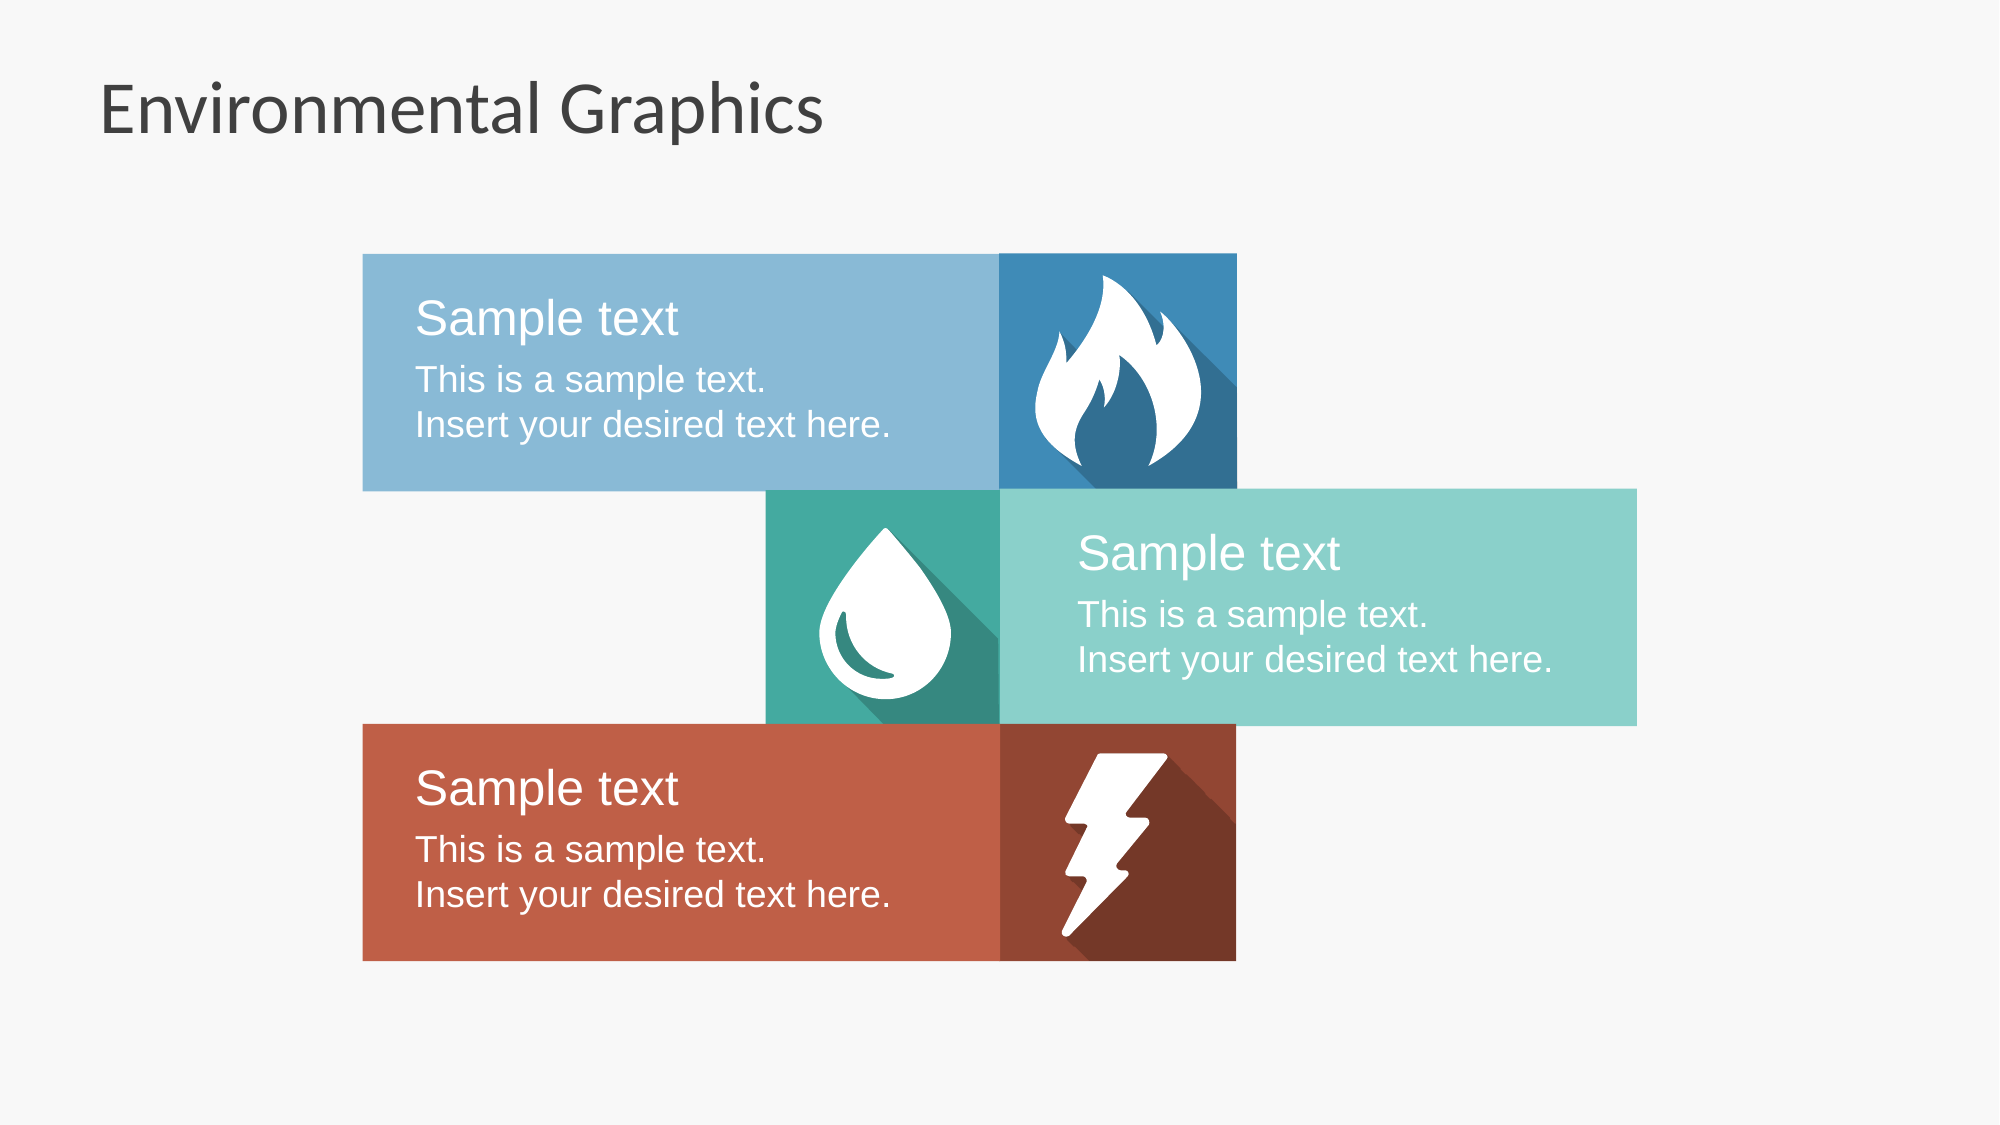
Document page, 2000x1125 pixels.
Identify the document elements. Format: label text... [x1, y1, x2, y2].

title Environmental Graphics [99, 45, 1900, 162]
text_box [362, 253, 1638, 962]
